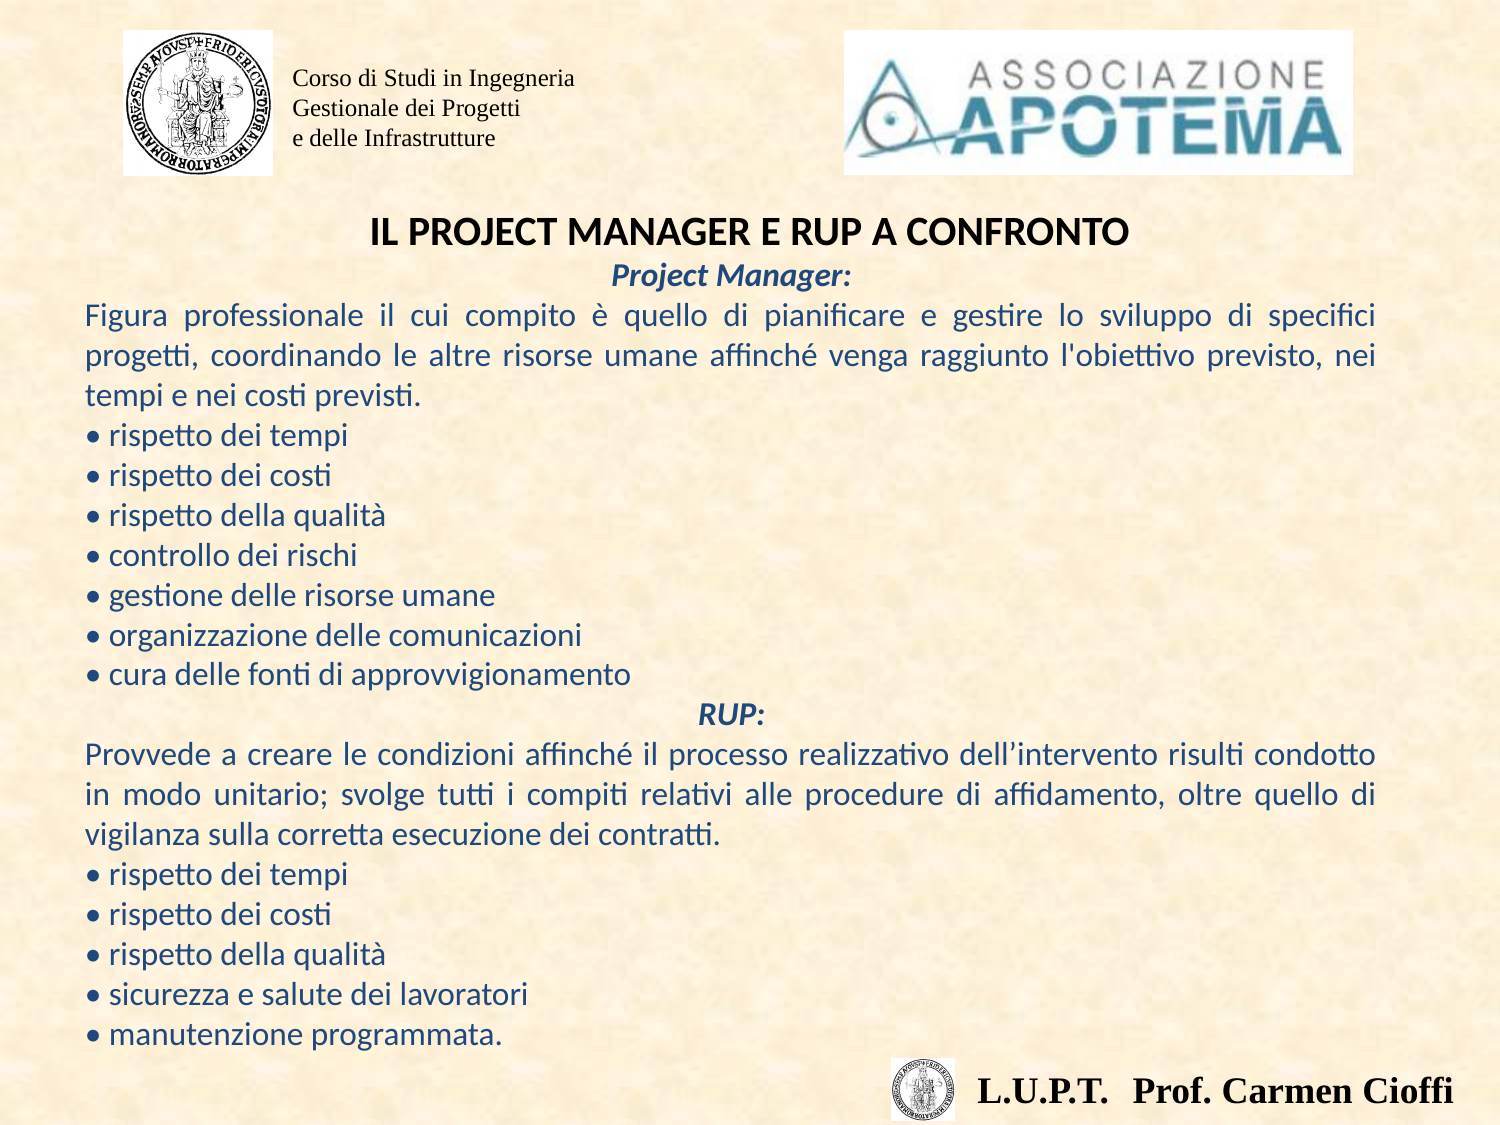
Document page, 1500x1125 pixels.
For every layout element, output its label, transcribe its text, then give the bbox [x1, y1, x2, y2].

text_box Corso di Studi in Ingegneria Gestionale dei Progetti e delle Infrastrutture [277, 54, 597, 160]
picture [0, 0, 1500, 1125]
text_box Project Manager: Figura professionale il cui compito è quello di pianificare e gestire lo sviluppo di specifici progetti, coordinando le altre risorse umane affinché venga raggiunto l'obiettivo previsto, nei tempi e nei costi previsti. • rispetto dei tempi • rispetto dei costi • rispetto della qualità • controllo dei rischi • gestione delle risorse umane • organizzazione delle comunicazioni • cura delle fonti di approvvigionamento RUP: Provvede a creare le condizioni affinché il processo realizzativo dell’intervento risulti condotto in modo unitario; svolge tutti i compiti relativi alle procedure di affidamento, oltre quello di vigilanza sulla corretta esecuzione dei contratti. • rispetto dei tempi • rispetto dei costi • rispetto della qualità • sicurezza e salute dei lavoratori • manutenzione programmata. [70, 246, 1394, 1060]
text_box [891, 1058, 1140, 1121]
subtitle Prof. Carmen Cioffi [1144, 1058, 1495, 1118]
text_box IL PROJECT MANAGER E RUP A CONFRONTO [271, 196, 1229, 262]
